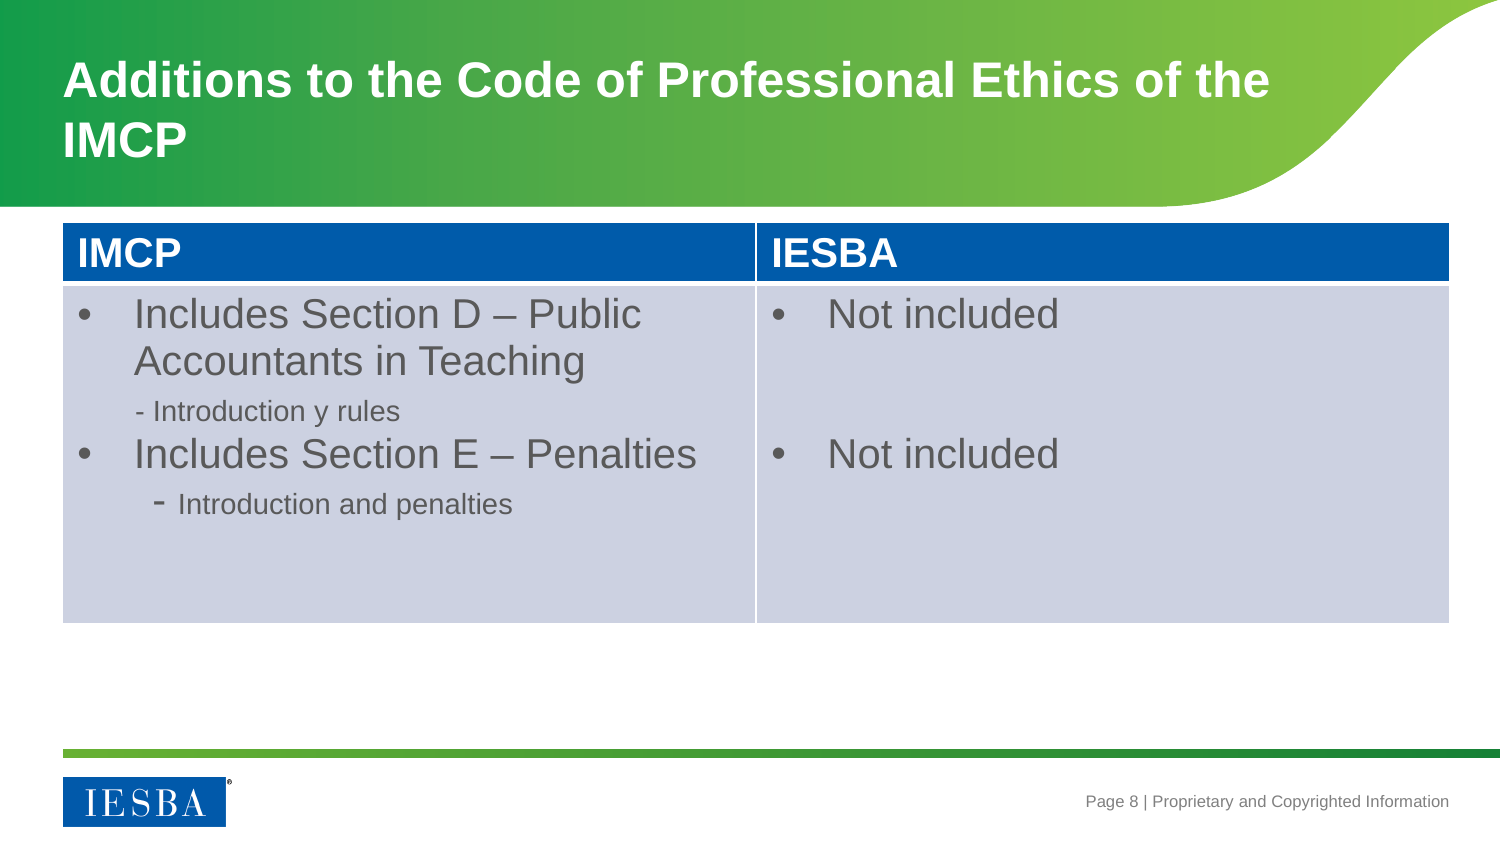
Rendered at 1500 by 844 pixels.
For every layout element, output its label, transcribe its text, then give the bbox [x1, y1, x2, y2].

table_header IESBA [757, 223, 1449, 281]
picture [63, 777, 232, 827]
table_cell Includes Section D – Public Accountants in Teaching - Introduction y rules Includes Section E – Penalties - Introduction and penalties [63, 286, 755, 623]
title Additions to the Code of Professional Ethics of the IMCP [62, 75, 1300, 141]
table_cell Not included Not included [757, 286, 1449, 623]
picture [0, 0, 1500, 207]
table_header IMCP [63, 223, 755, 281]
